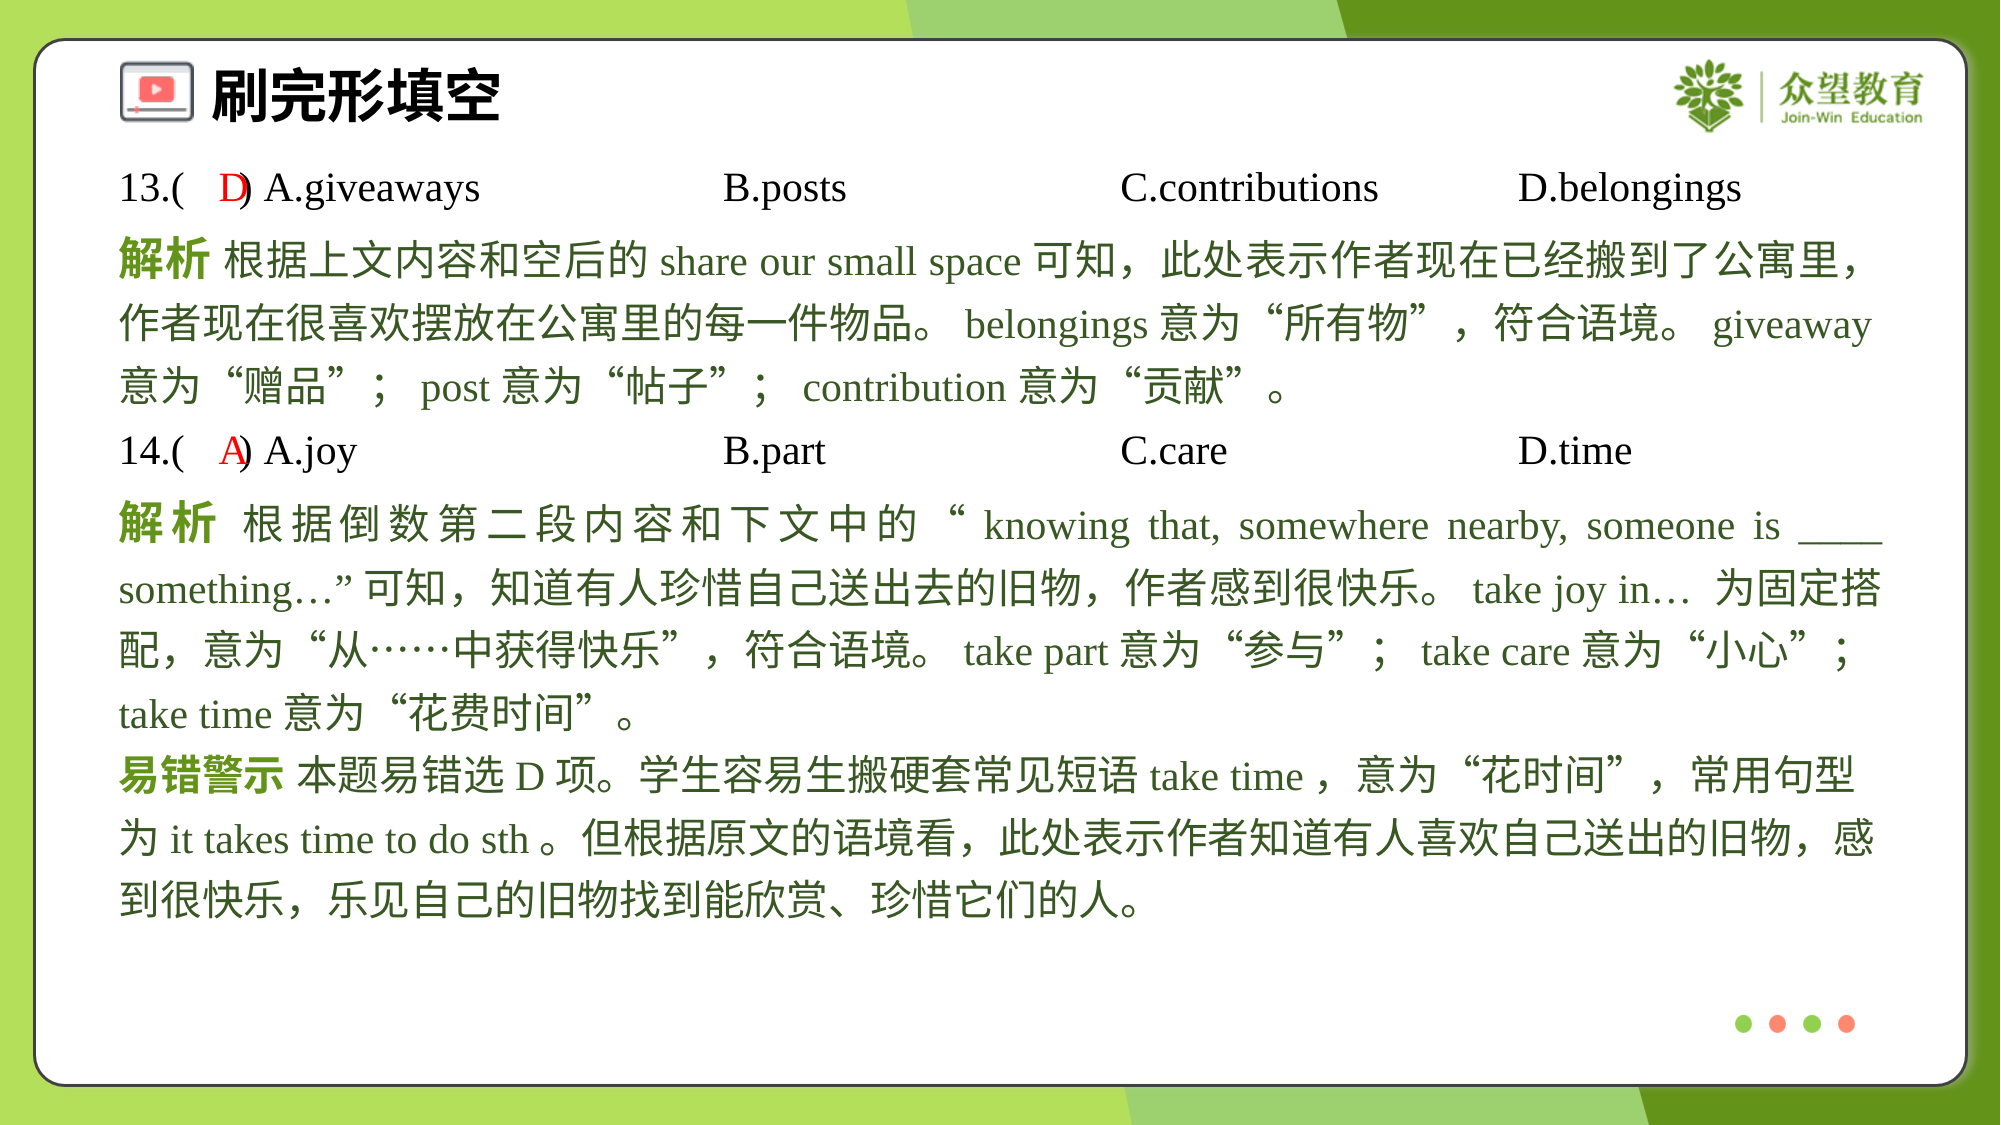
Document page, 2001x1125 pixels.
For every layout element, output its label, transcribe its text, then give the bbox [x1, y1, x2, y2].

text_box 13.( ) A.giveaways B.posts C.contributions D.belongings [118, 146, 213, 204]
picture [0, 0, 2000, 1125]
text_box 13.( ) A.giveaways B.posts C.contributions D.belongings [254, 146, 1883, 204]
text_box 解析 根据上文内容和空后的share our small space可知，此处表示作者现在已经搬到了公寓里，作者现在很喜欢摆放在公寓里的每一件物品。belongings意为“所有物”，符合语境。giveaway意为“赠品”；post意为“帖子”；contribution意为“贡献”。 [118, 215, 1883, 405]
text_box 14.( ) A.joy B.part C.care D.time [254, 410, 1883, 468]
text_box 解析 根据倒数第二段内容和下文中的“knowing that, somewhere nearby, someone is ____ something…”可知，知道有人珍惜自己送出去的旧物，作者感到很快乐。take joy in… 为固定搭配，意为“从……中获得快乐”，符合语境。take part意为“参与”；take care意为“小心”；take time意为“花费时间”。 易错警示 本题易错选D项。学生容易生搬硬套常见短语take time，意为“花时间”，常用句型为it takes time to do sth。但根据原文的语境看，此处表示作者知道有人喜欢自己送出的旧物，感到很快乐，乐见自己的旧物找到能欣赏、珍惜它们的人。 [118, 480, 1883, 920]
text_box D [213, 146, 254, 205]
text_box 14.( ) A.joy B.part C.care D.time [118, 410, 213, 468]
text_box A [213, 410, 254, 469]
